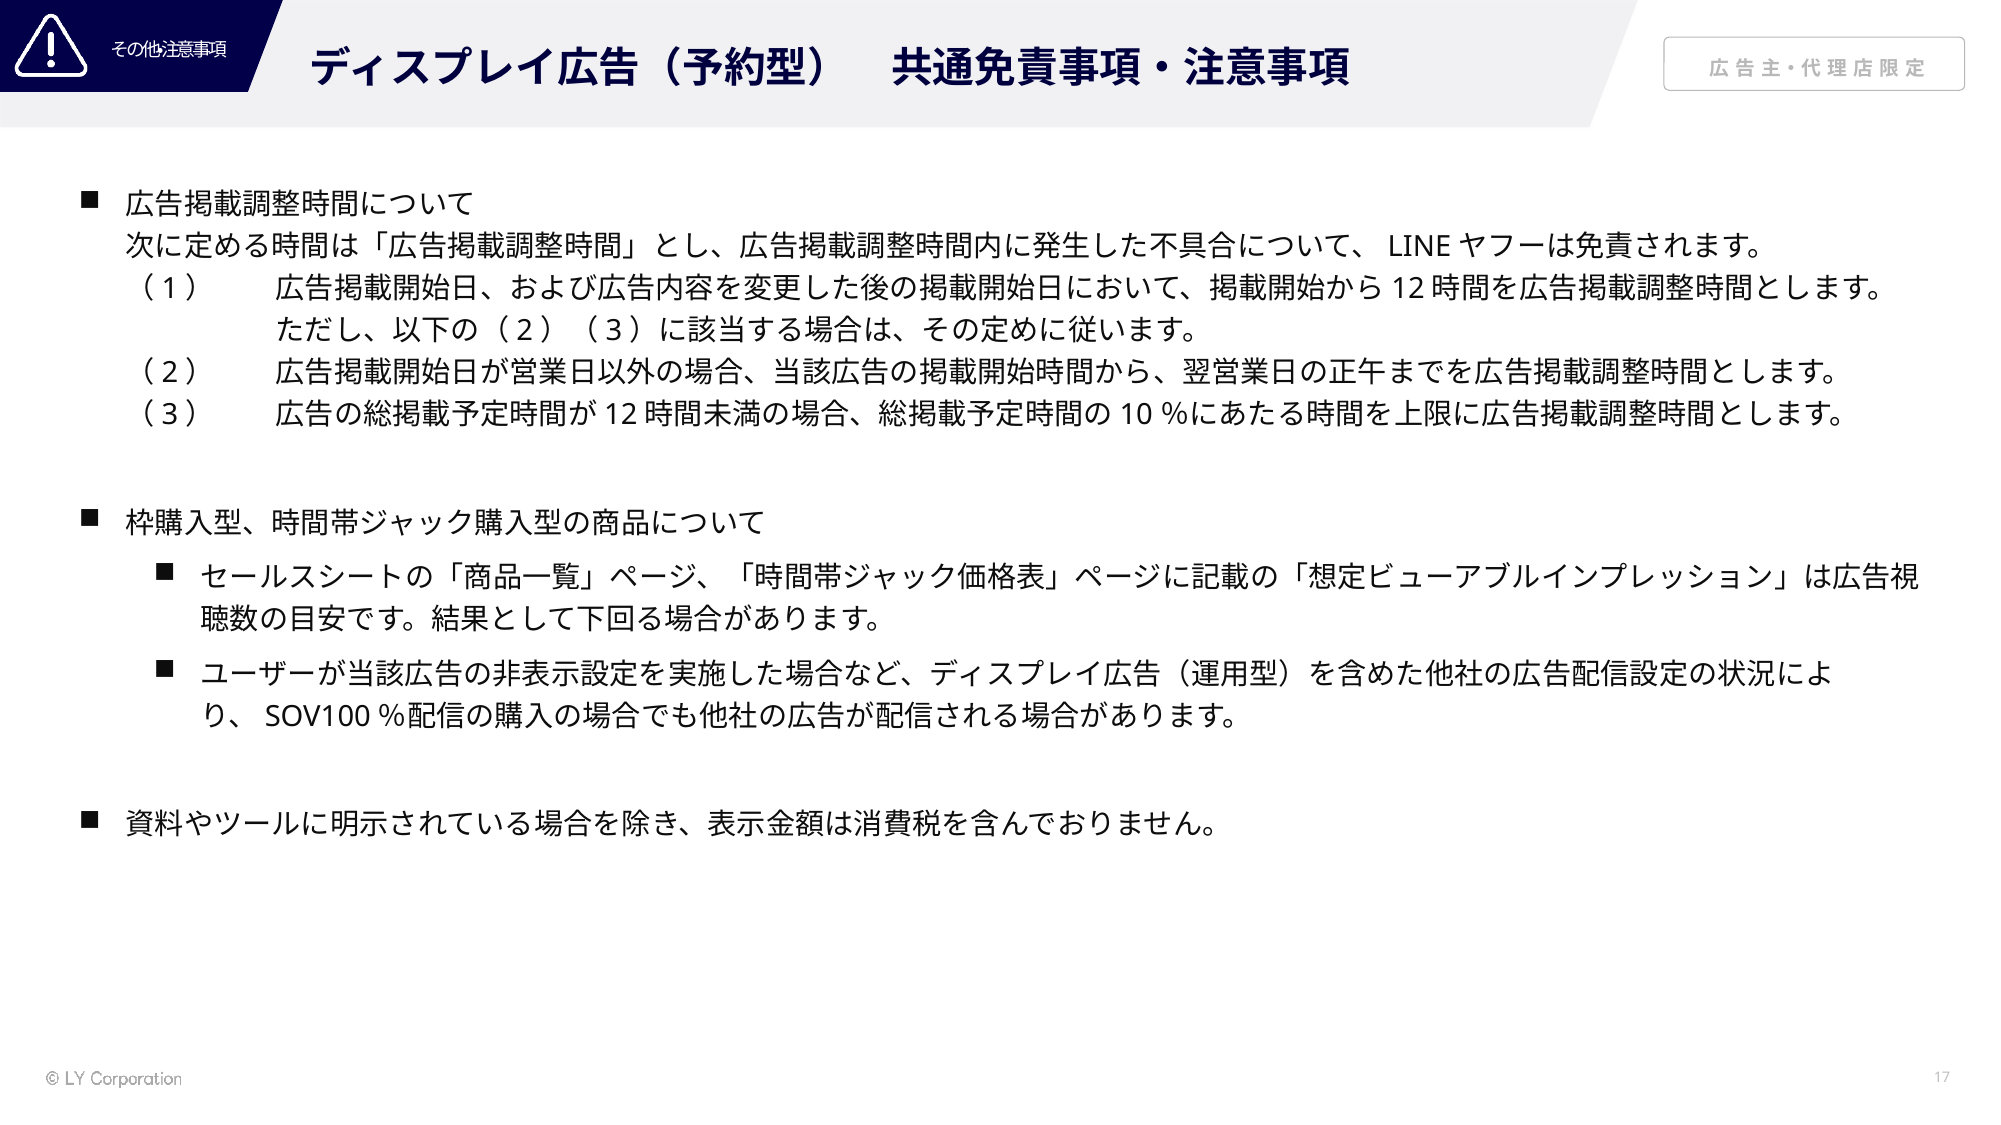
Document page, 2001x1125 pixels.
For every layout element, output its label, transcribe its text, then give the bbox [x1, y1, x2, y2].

list ディスプレイ広告（予約型） 共通免責事項・注意事項 [309, 41, 1645, 97]
picture [46, 1071, 181, 1088]
text_box 広告掲載調整時間について 次に定める時間は「広告掲載調整時間」とし、広告掲載調整時間内に発生した不具合について、LINEヤフーは免責されます。 （1） 広告掲載開始日、および広告内容を変更した後の掲載開始日において、掲載開始から12時間を広告掲載調整時間とします。 ただし、以下の（2）（3）に該当する場合は、その定めに従います。 （2） 広告掲載開始日が営業日以外の場合、当該広告の掲載開始時間から、翌営業日の正午までを広告掲載調整時間とします。 （3） 広告の総掲載予定時間が12時間未満の場合、総掲載予定時間の10％にあたる時間を上限に広告掲載調整時間とします。 枠購入型、時間帯ジャック購入型の商品について セールスシートの「商品一覧」ページ、「時間帯ジャック価格表」ページに記載の「想定ビューアブルインプレッション」は広告視聴数の目安です。結果として下回る場合があります。 ユーザーが当該広告の非表示設定を実施した場合など、ディスプレイ広告（運用型）を含めた他社の広告配信設定の状況により、SOV100％配信の購入の場合でも他社の広告が配信される場合があります。 資料やツールに明示されている場合を除き、表示金額は消費税を含んでおりません。 [78, 178, 1922, 841]
list その他・注意事項 [97, 13, 240, 81]
picture [9, 5, 92, 87]
